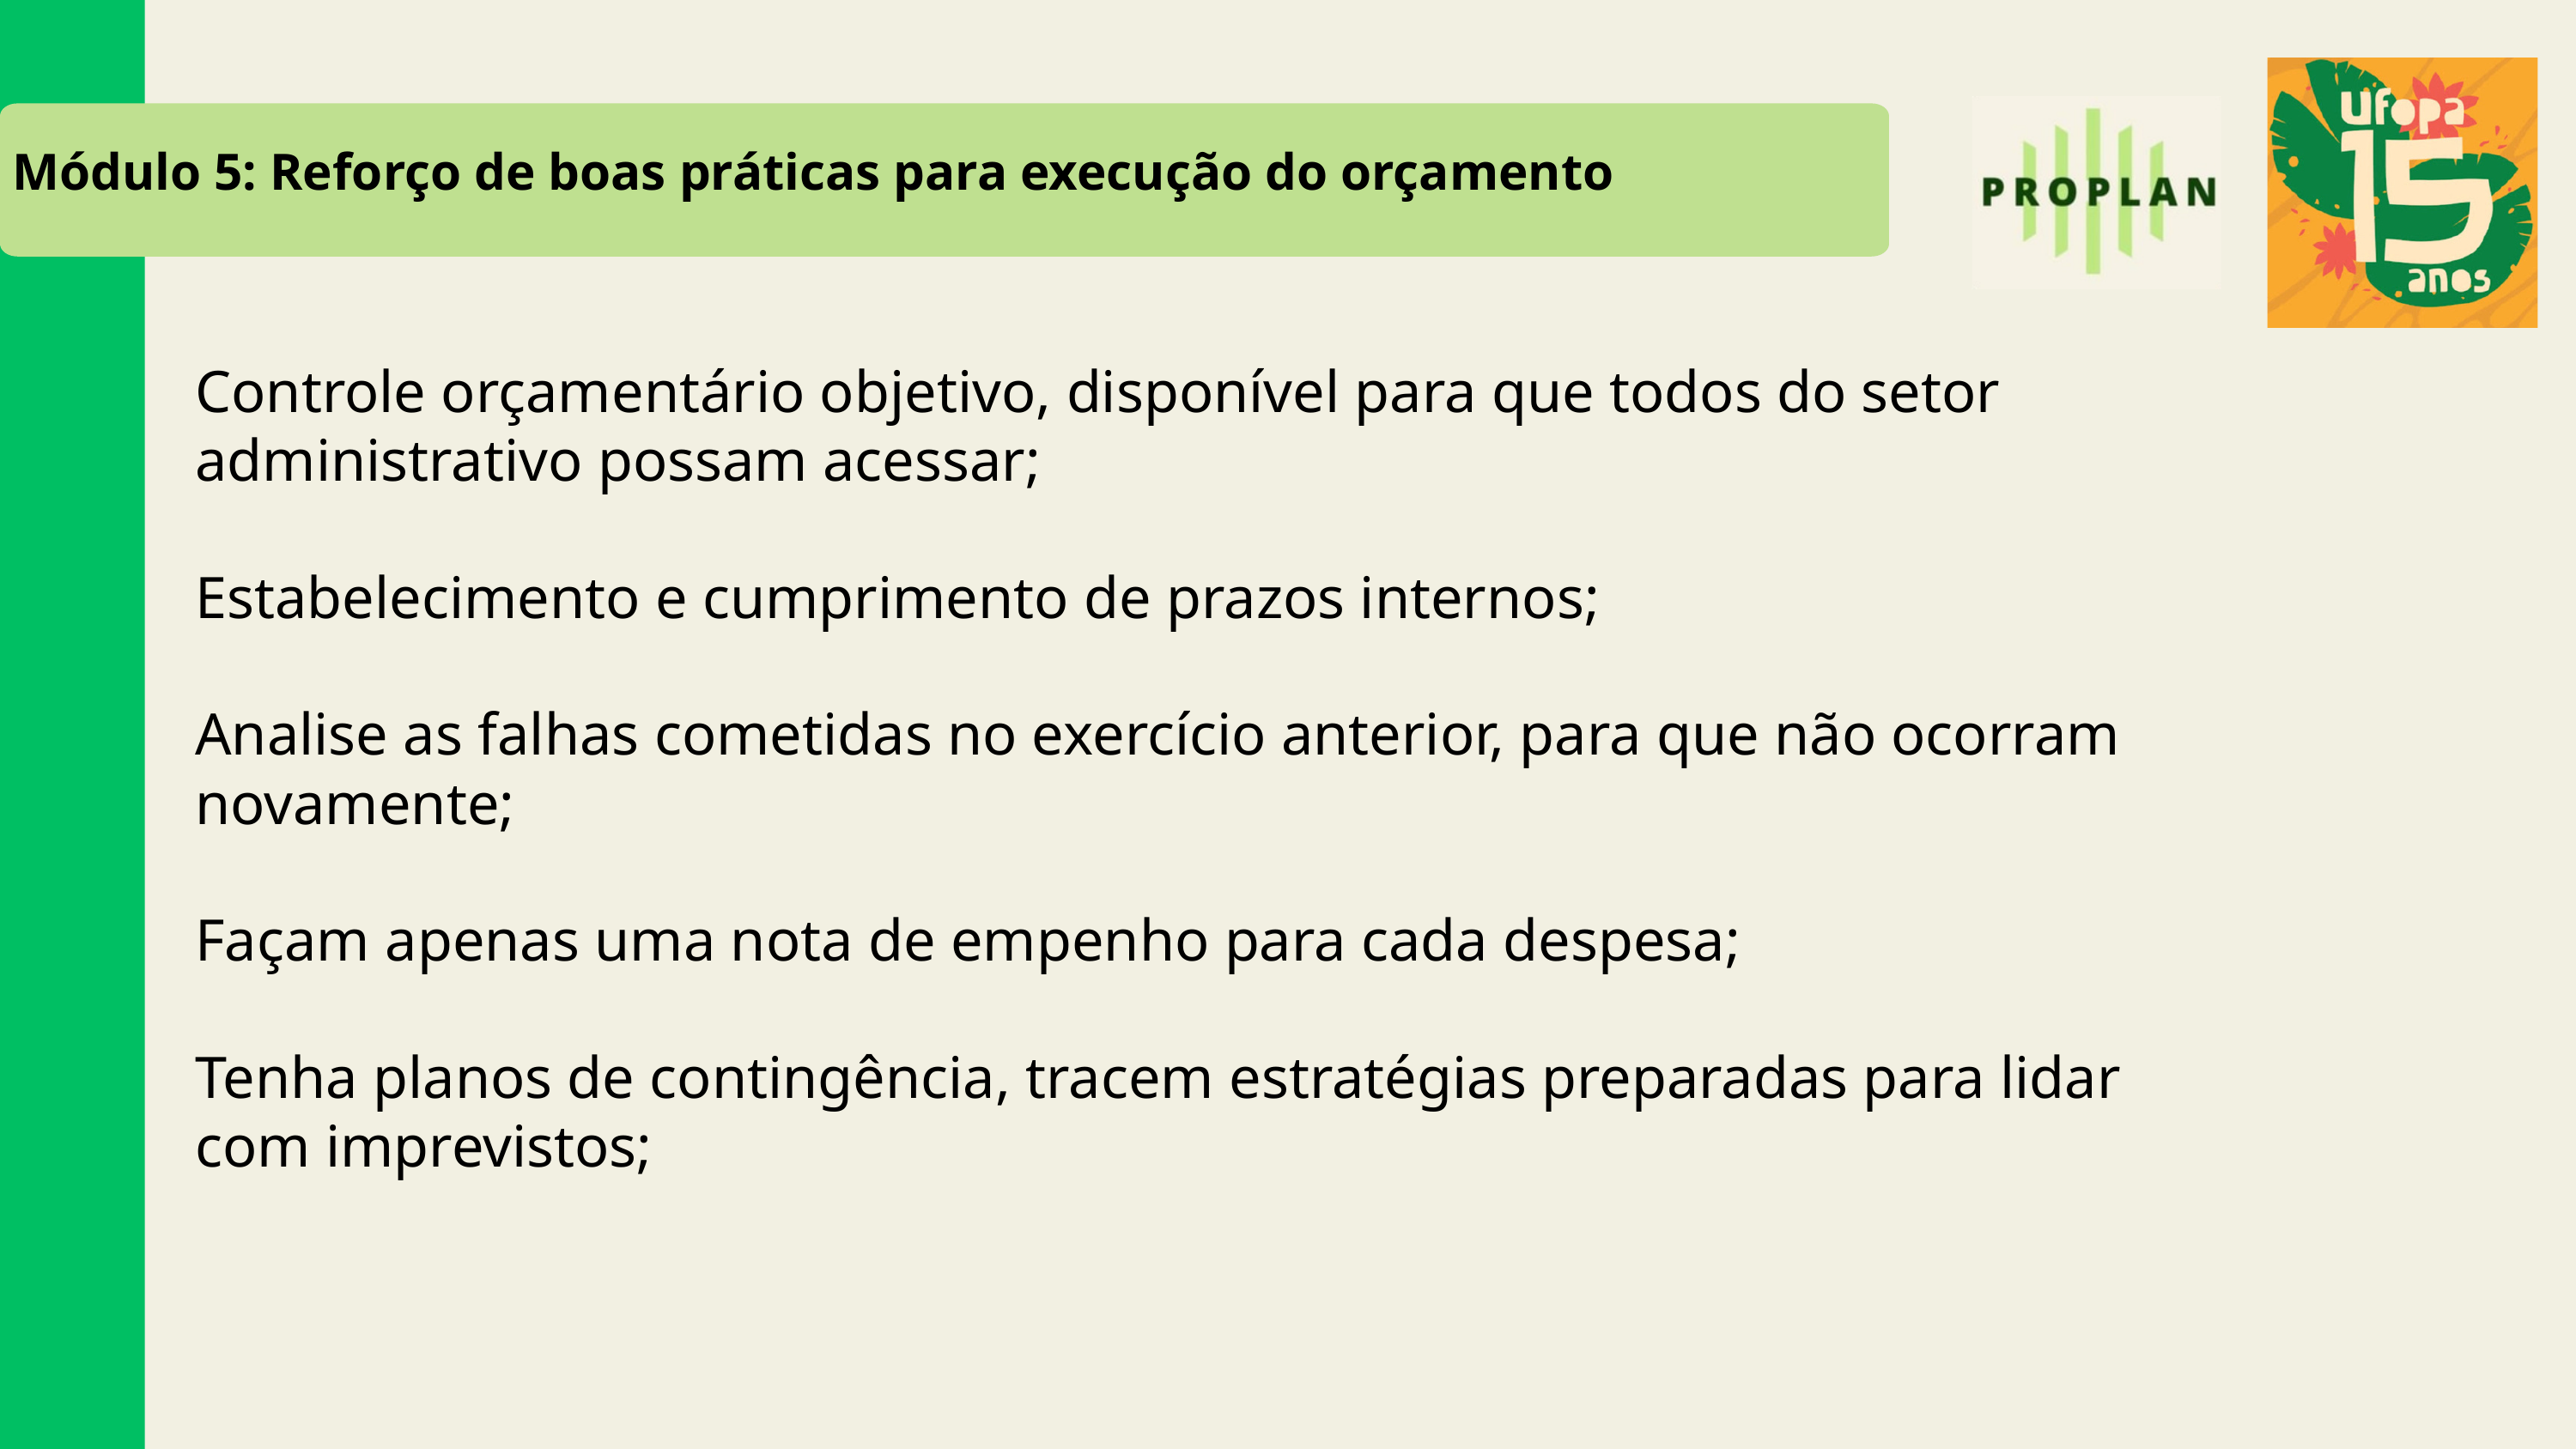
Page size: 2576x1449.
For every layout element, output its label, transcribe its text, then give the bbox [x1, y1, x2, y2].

text_box Controle orçamentário objetivo, disponível para que todos do setor administrativo possam acessar; Estabelecimento e cumprimento de prazos internos; Analise as falhas cometidas no exercício anterior, para que não ocorram novamente; Façam apenas uma nota de empenho para cada despesa; Tenha planos de contingência, tracem estratégias preparadas para lidar com imprevistos; [182, 349, 2221, 1323]
text_box [1971, 96, 2221, 289]
text_box [2267, 58, 2538, 328]
text_box Módulo 5: Reforço de boas práticas para execução do orçamento [152, 103, 1889, 257]
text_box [0, 0, 145, 1449]
